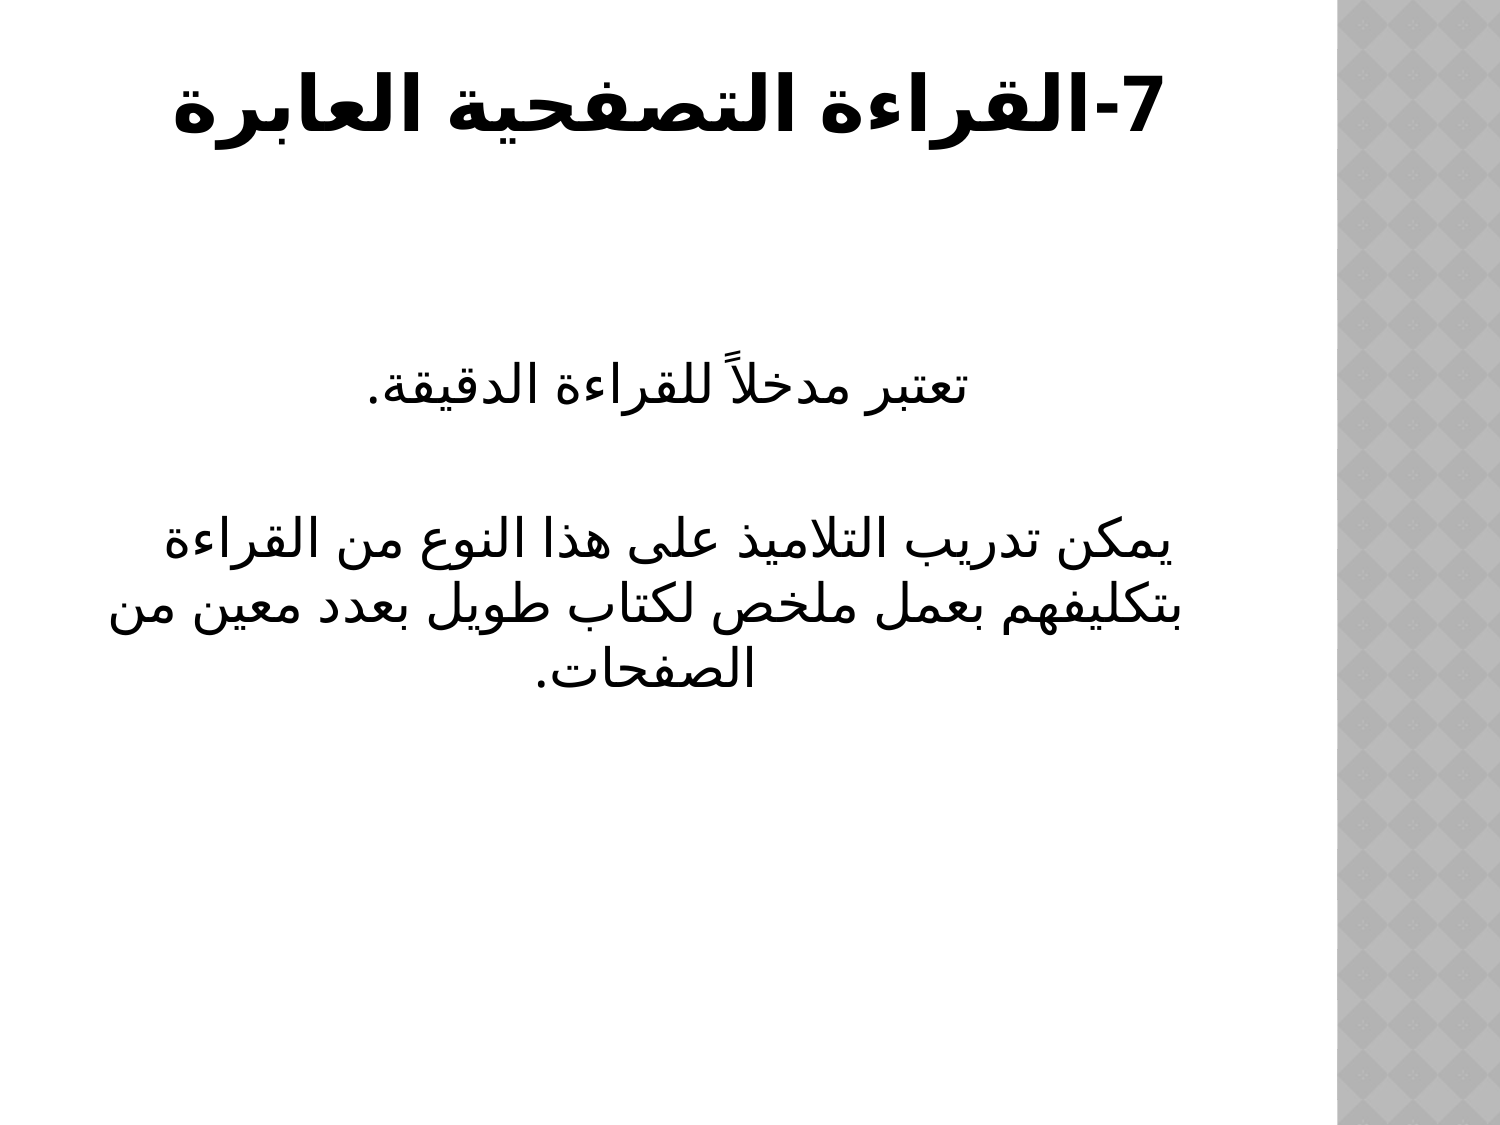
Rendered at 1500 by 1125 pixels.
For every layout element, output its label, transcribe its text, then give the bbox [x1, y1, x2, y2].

list تعتبر مدخلاً للقراءة الدقيقة. يمكن تدريب التلاميذ على هذا النوع من القراءة بتكليفهم بعمل ملخص لكتاب طويل بعدد معين من الصفحات. [75, 264, 1263, 1059]
title 7-القراءة التصفحية العابرة [75, 52, 1263, 240]
